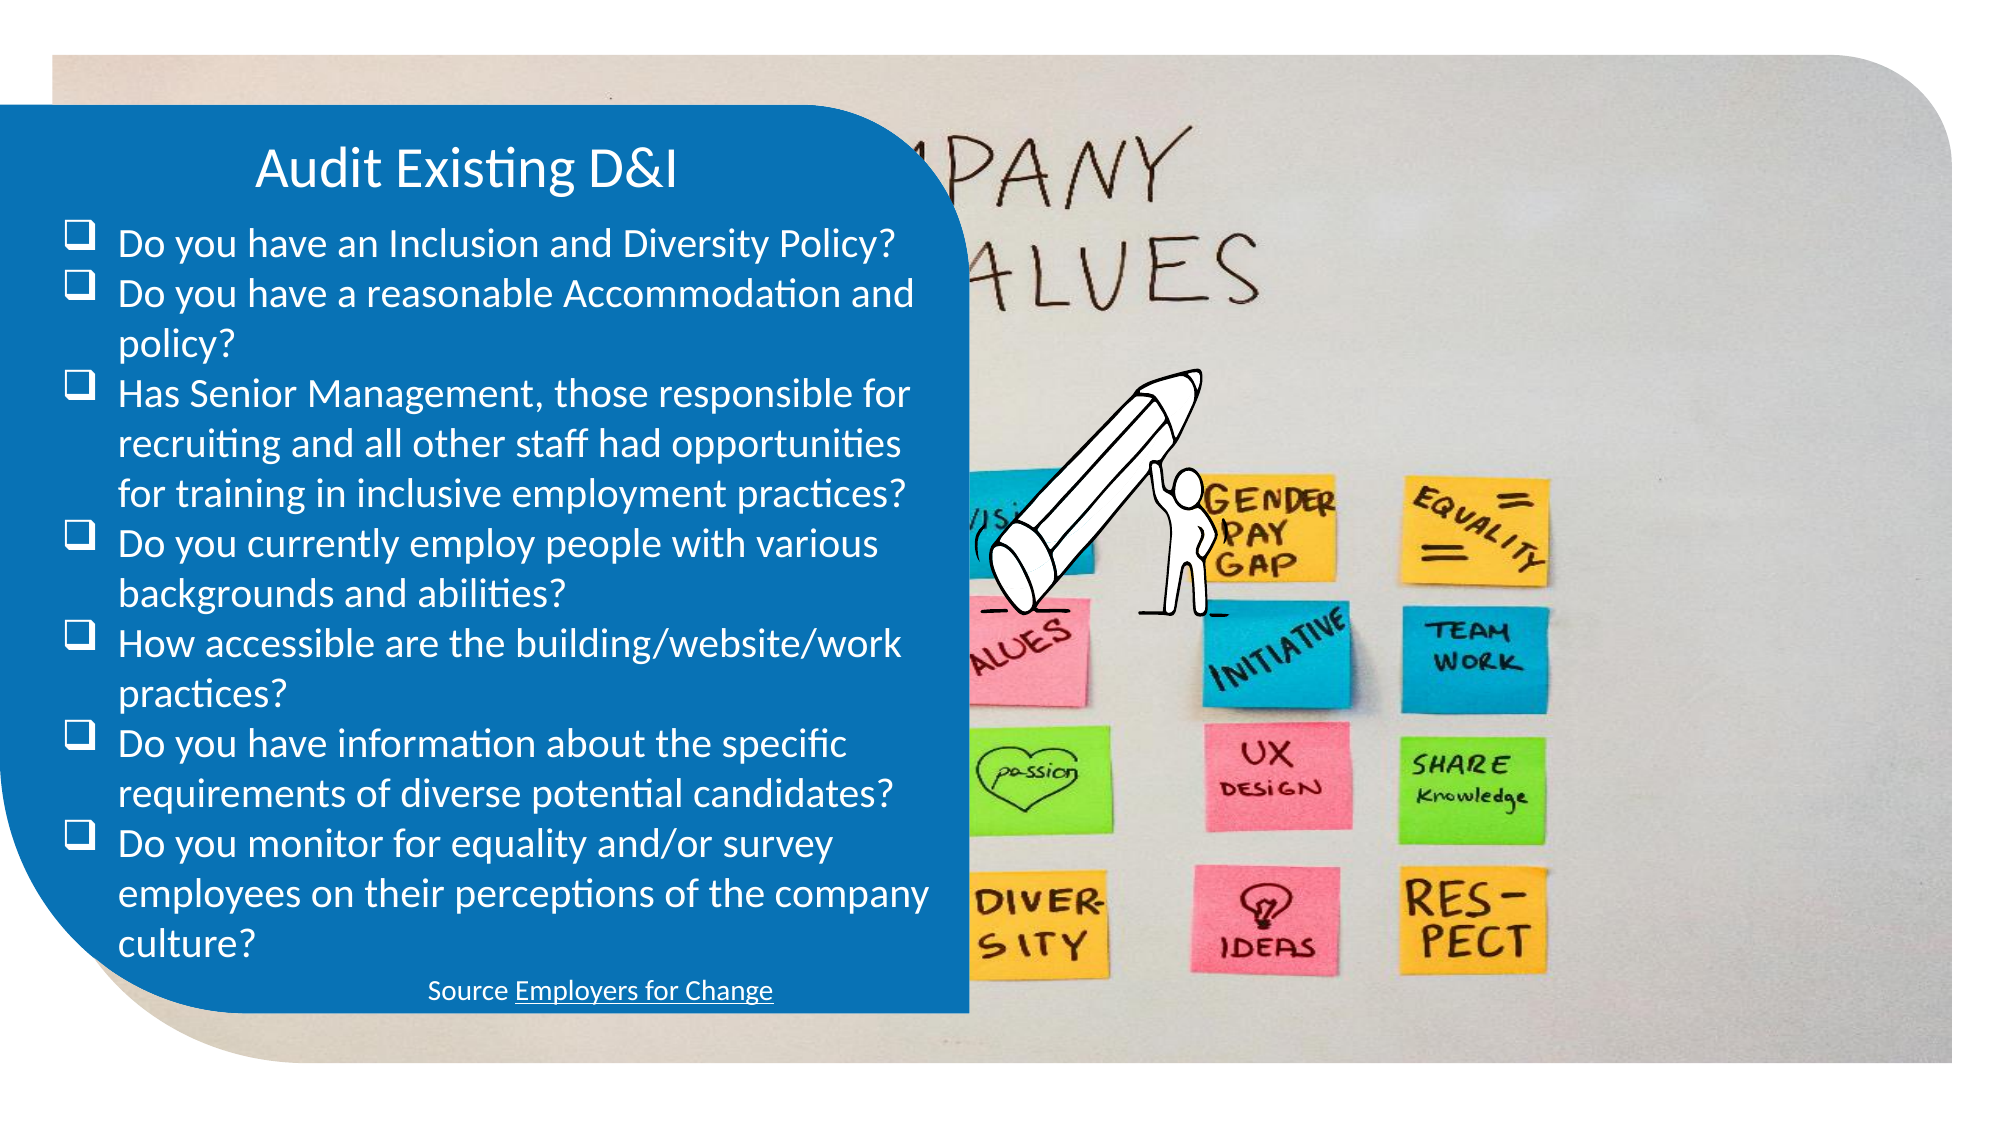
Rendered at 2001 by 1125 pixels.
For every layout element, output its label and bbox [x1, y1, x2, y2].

text_box [974, 368, 1230, 617]
list [46, 202, 52, 979]
picture [52, 54, 1952, 1064]
